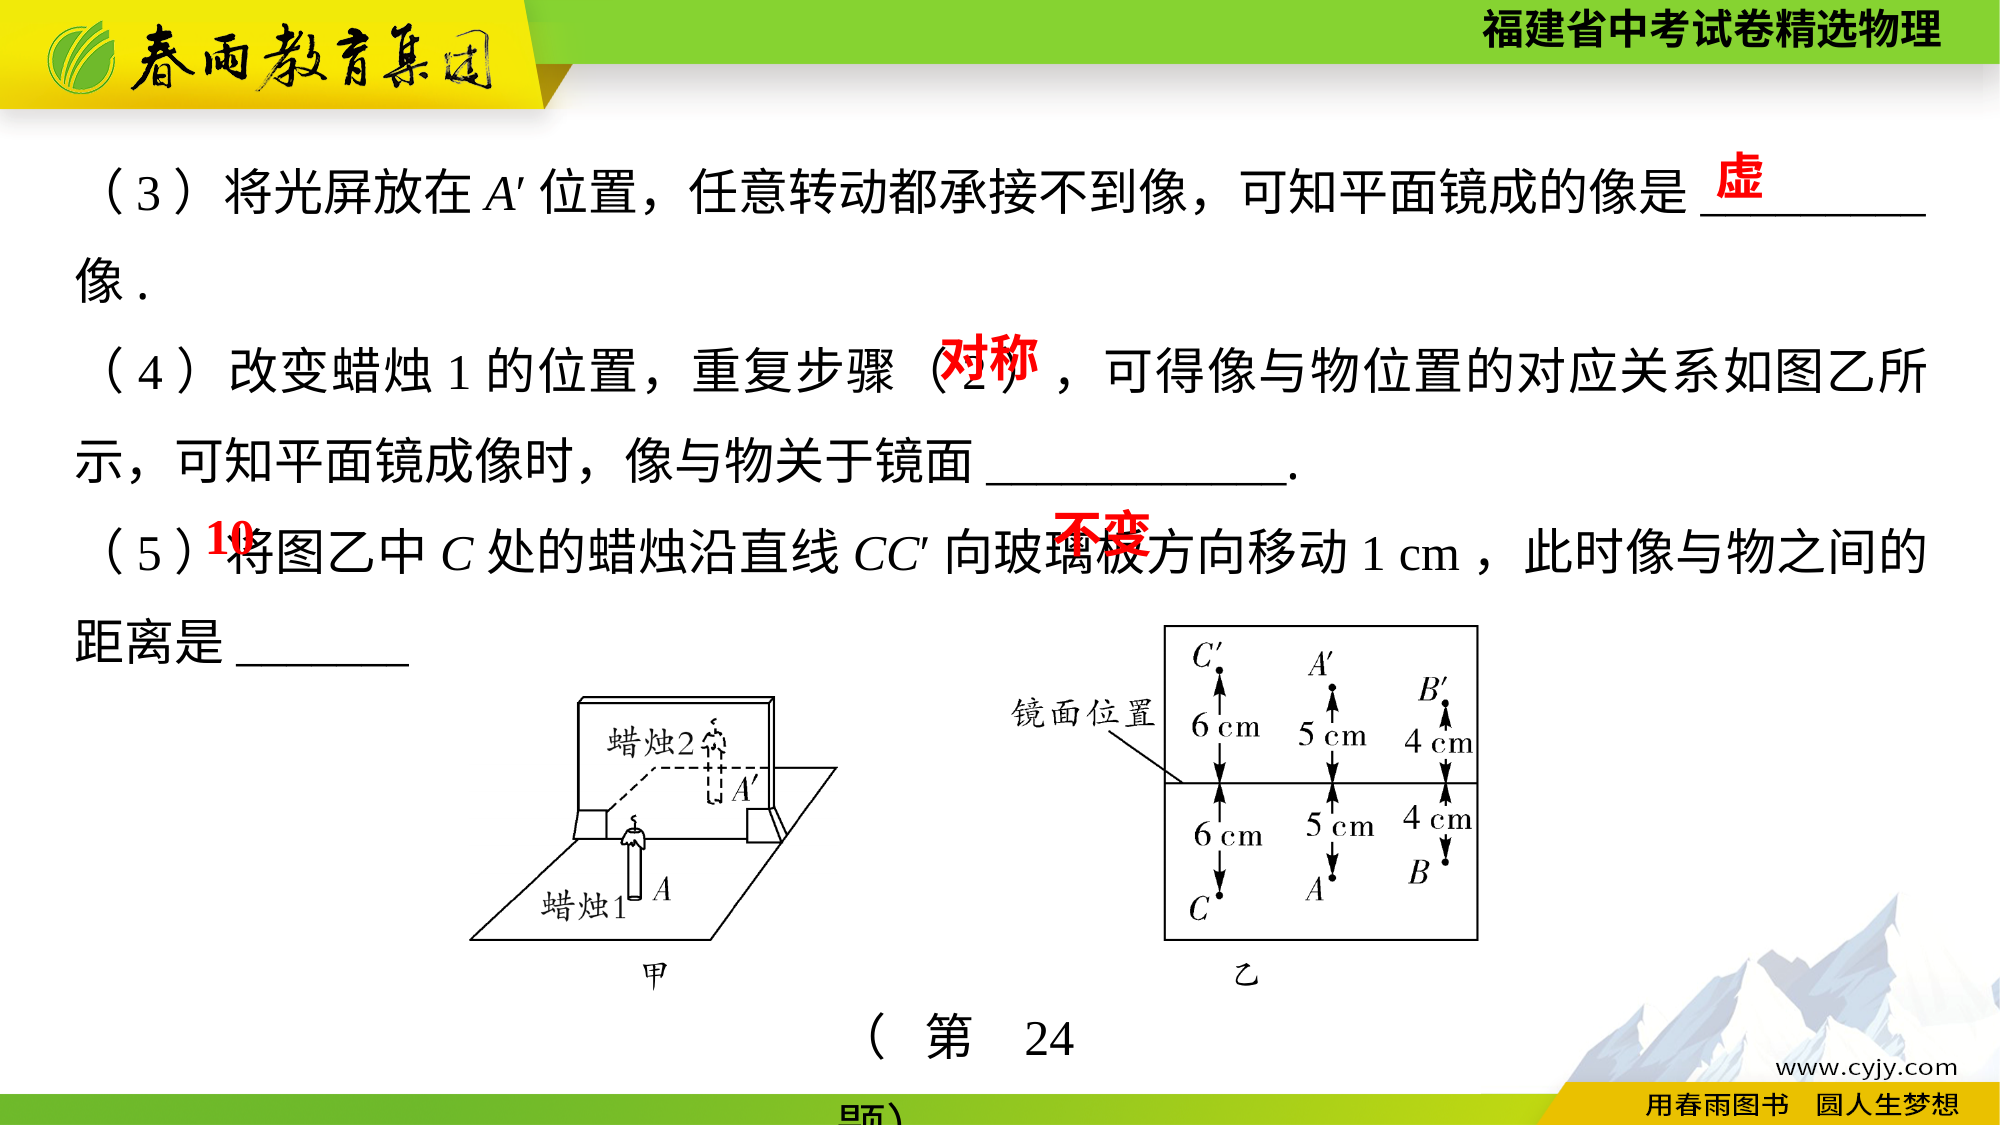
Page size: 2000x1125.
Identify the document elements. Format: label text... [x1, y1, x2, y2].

picture [0, 0, 2000, 1125]
text_box 对称 [874, 319, 1105, 394]
list （3）将光屏放在A′位置，任意转动都承接不到像，可知平面镜成的像是_________像. （4）改变蜡烛1的位置，重复步骤（2），可得像与物位置的对应关系如图乙所示，可知平面镜成像时，像与物关于镜面____________. （5）将图乙中C处的蜡烛沿直线CC′向玻璃板方向移动1 cm，此时像与物之间的距离是_________cm，像的大小的变化情况是____________. [59, 122, 1944, 592]
text_box （第24题） [821, 1005, 1102, 1074]
text_box 不变 [987, 495, 1218, 571]
text_box 10 [190, 497, 332, 572]
text_box 虚 [1650, 137, 1831, 212]
